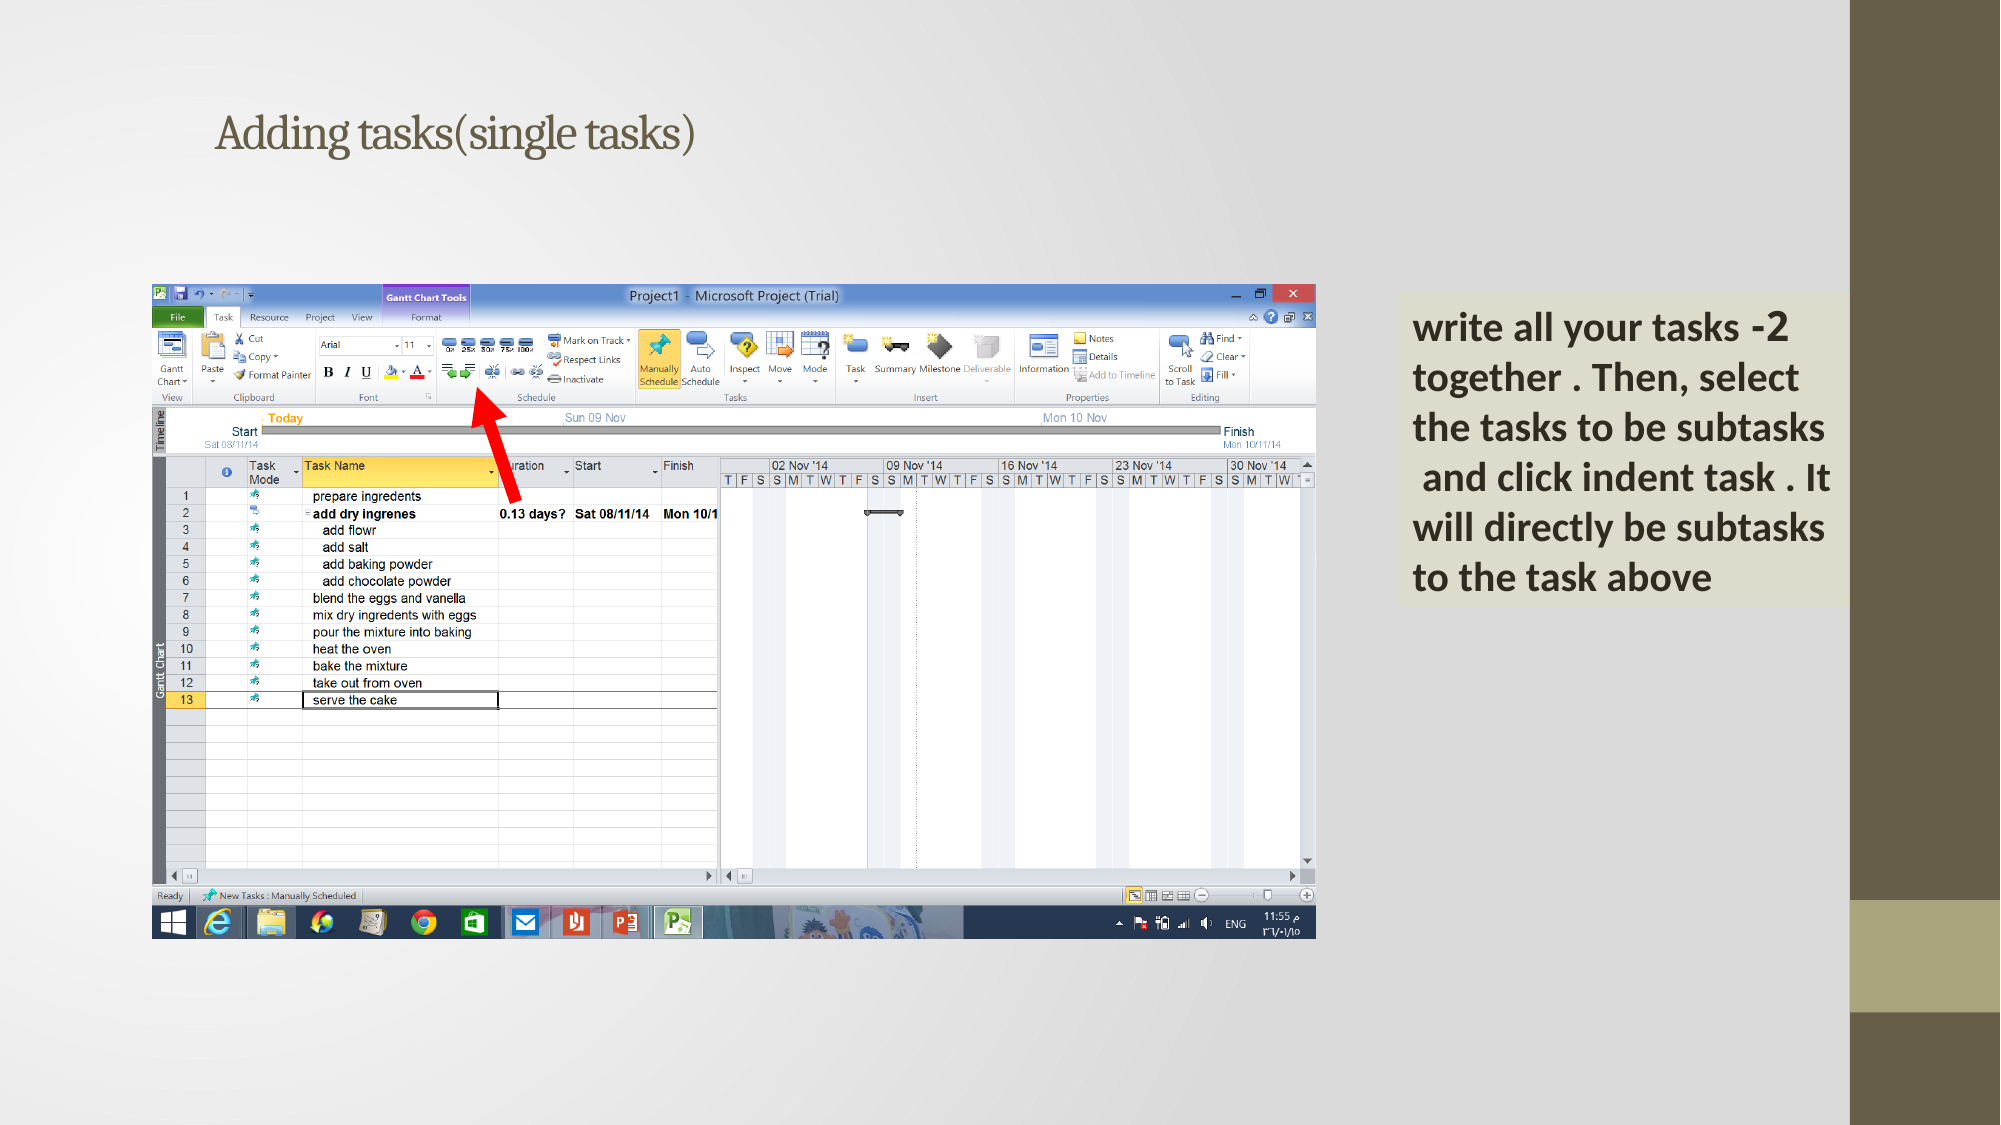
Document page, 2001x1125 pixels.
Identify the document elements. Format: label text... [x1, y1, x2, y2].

text_box 2- write all your tasks together . Then, select the tasks to be subtasks and click indent task . It will directly be subtasks to the task above [1398, 292, 1850, 608]
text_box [476, 386, 517, 503]
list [152, 284, 1316, 940]
title Adding tasks(single tasks) [199, 75, 1850, 185]
